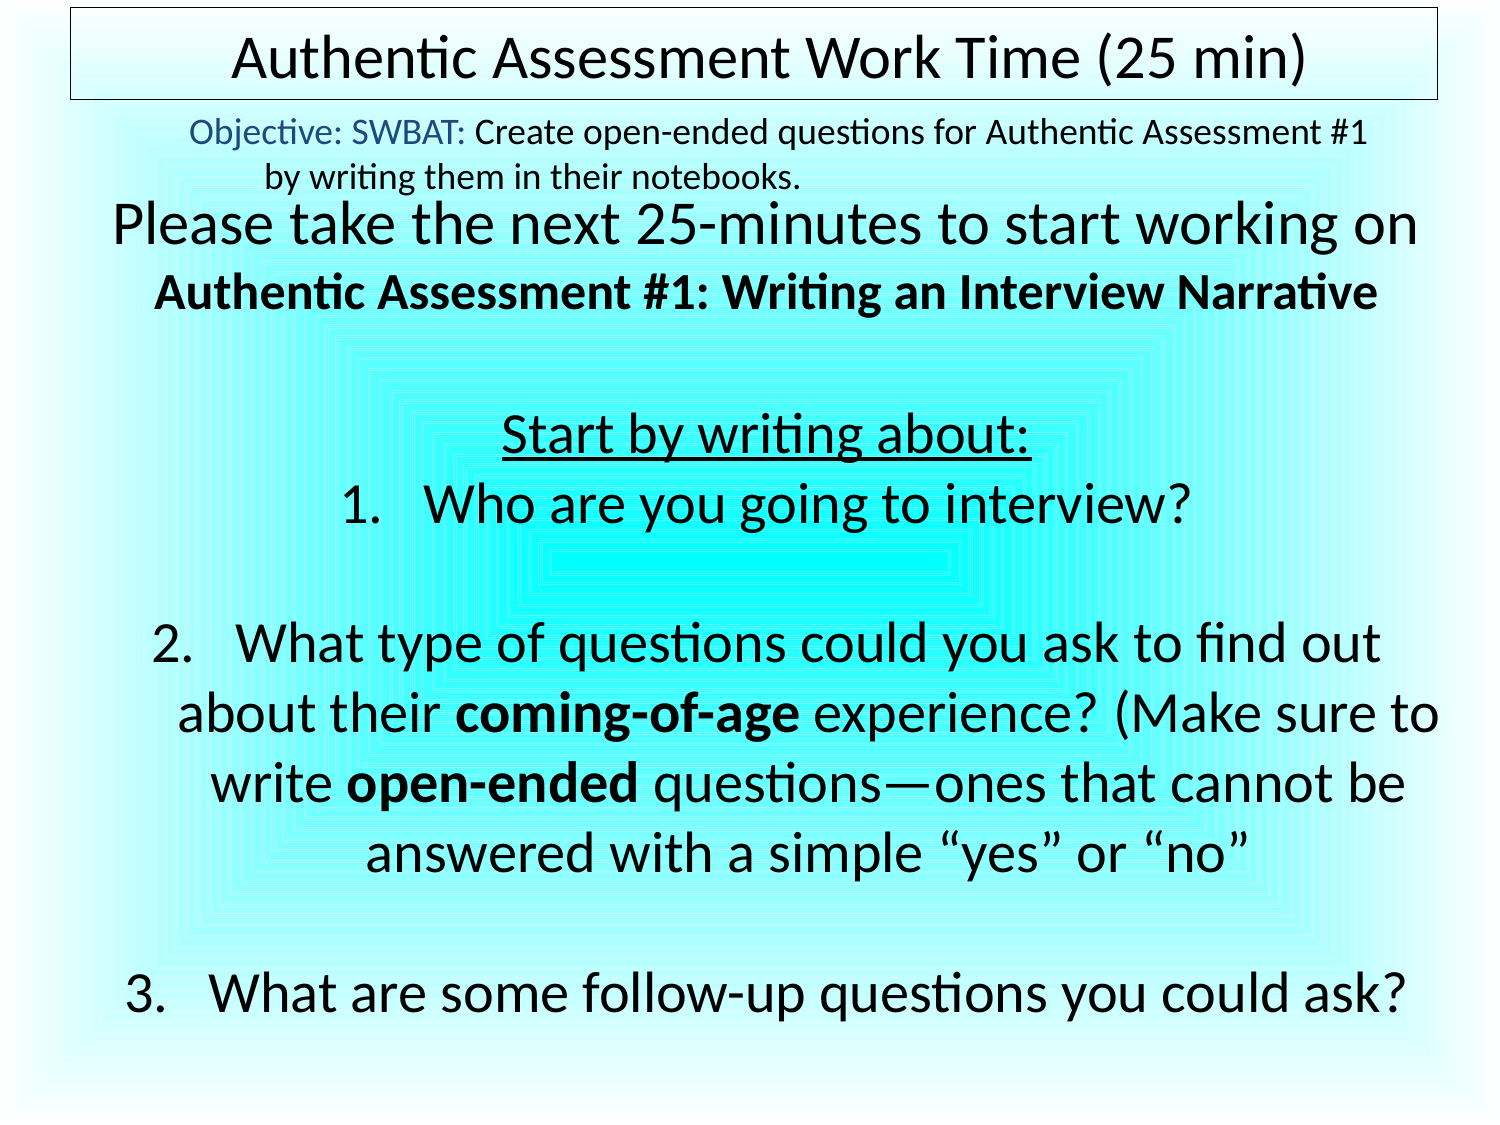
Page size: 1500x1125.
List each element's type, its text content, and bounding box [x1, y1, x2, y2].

text_box Objective: SWBAT: Create open-ended questions for Authentic Assessment #1 by writing them in their notebooks. [70, 99, 1413, 174]
title Authentic Assessment Work Time (25 min) [70, 7, 1438, 100]
text_box Please take the next 25-minutes to start working on Authentic Assessment #1: Writing an Interview Narrative Start by writing about: Who are you going to interview? What type of questions could you ask to find out about their coming-of-age experience? (Make sure to write open-ended questions—ones that cannot be answered with a simple “yes” or “no” What are some follow-up questions you could ask? [70, 174, 1463, 1032]
